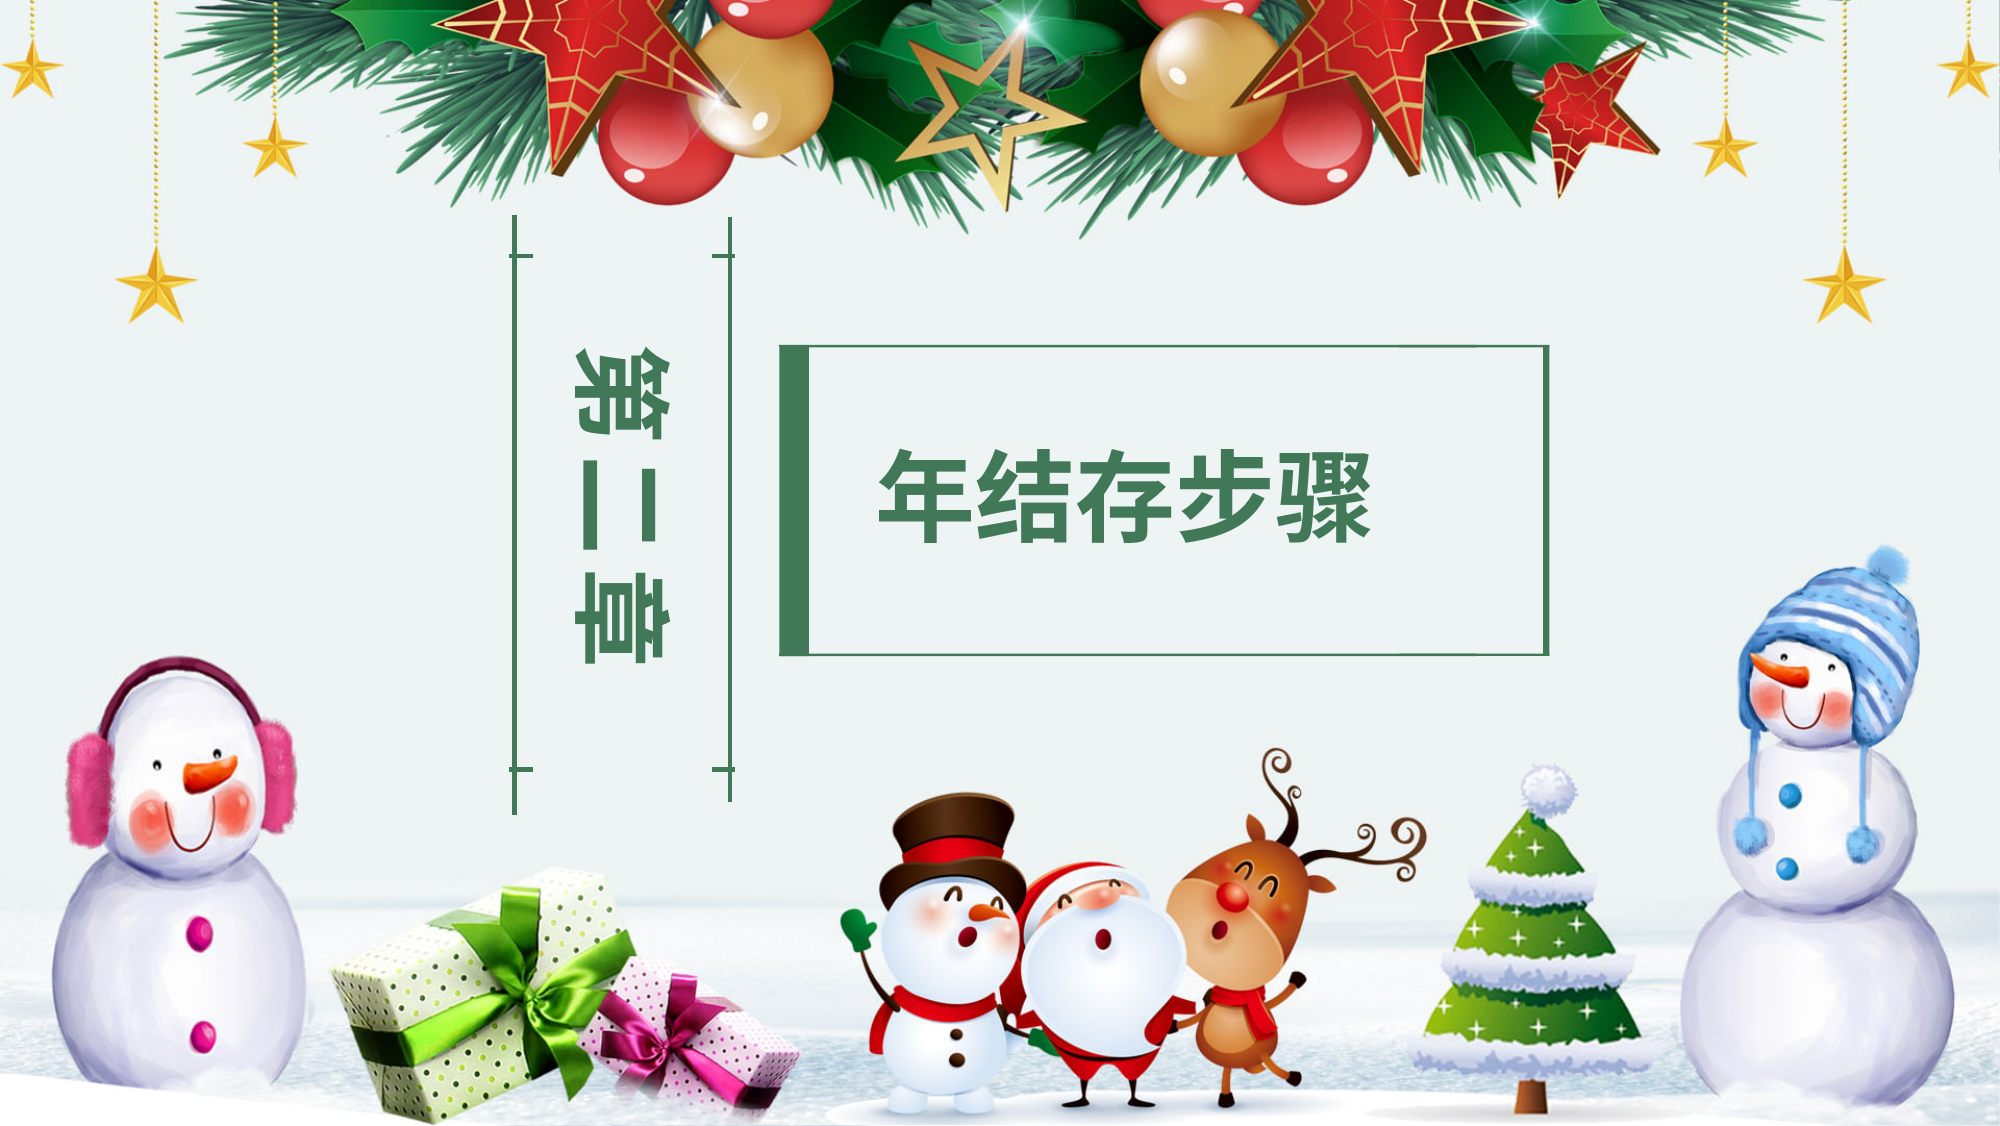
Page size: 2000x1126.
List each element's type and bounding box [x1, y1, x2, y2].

text_box [779, 344, 1550, 657]
text_box [322, 401, 779, 628]
picture [0, 0, 2000, 1126]
